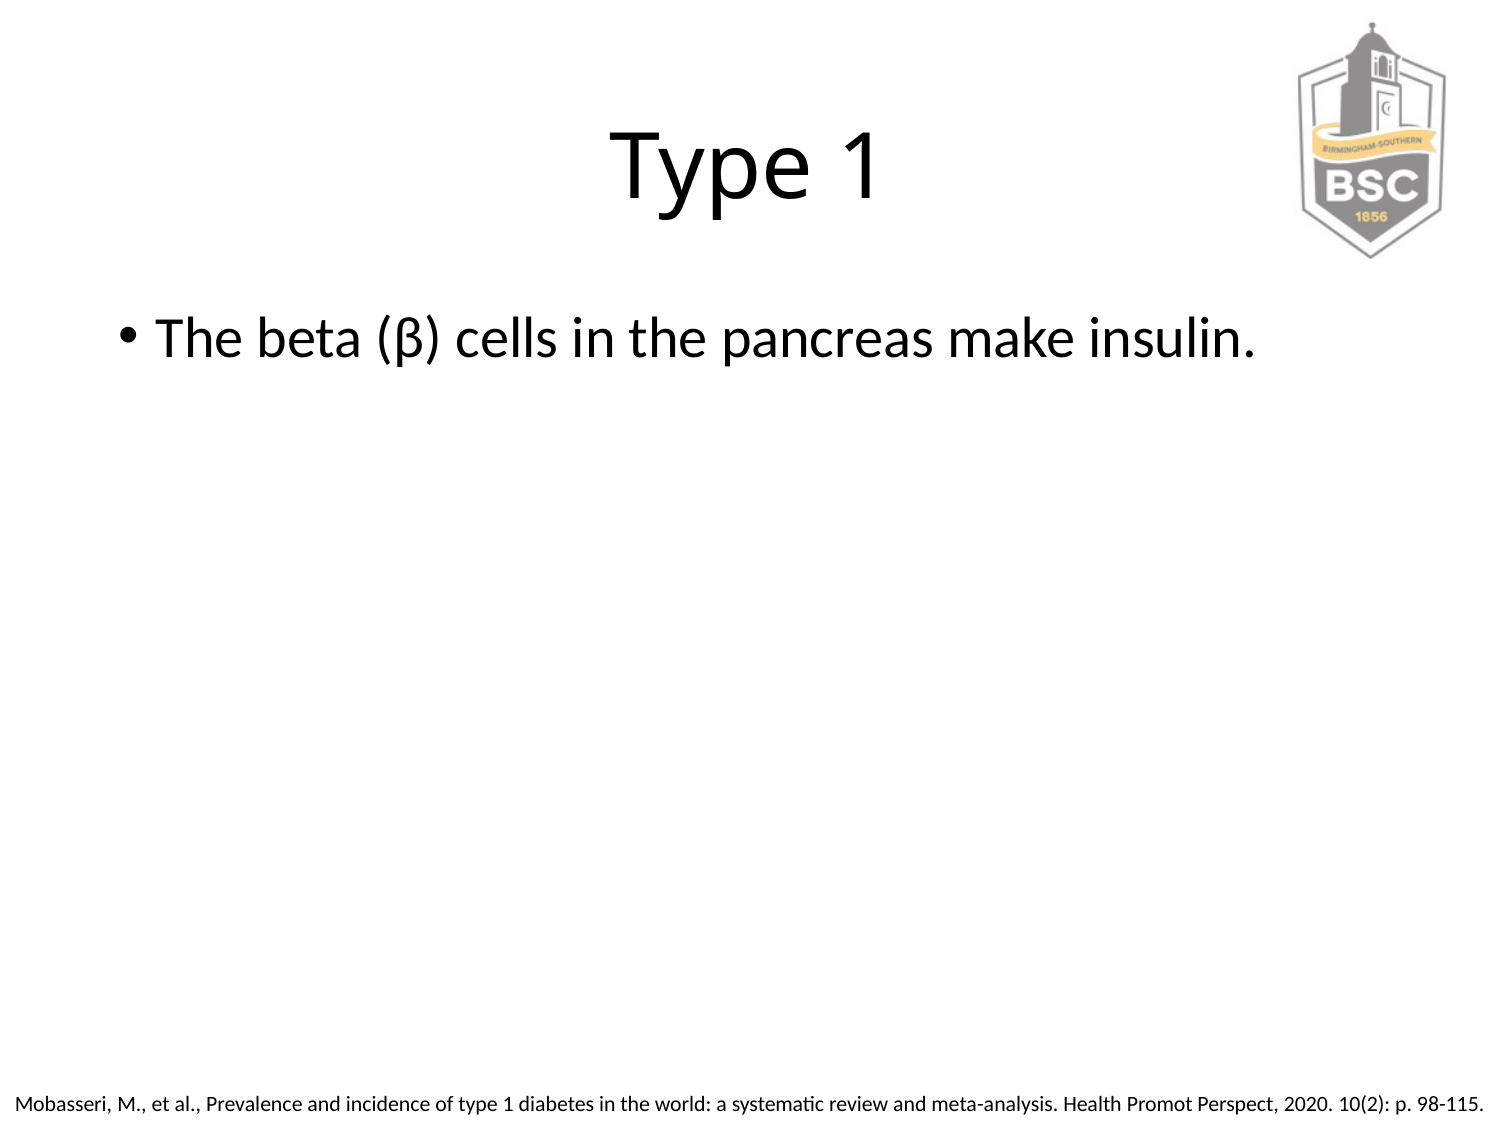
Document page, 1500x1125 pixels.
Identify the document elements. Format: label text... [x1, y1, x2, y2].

picture [1283, 14, 1461, 269]
text_box Mobasseri, M., et al., Prevalence and incidence of type 1 diabetes in the world: a systematic review and meta-analysis. Health Promot Perspect, 2020. 10(2): p. 98-115. [0, 1082, 1500, 1123]
list The beta (β) cells in the pancreas make insulin. [103, 299, 1397, 1014]
title Type 1 [103, 59, 1397, 278]
